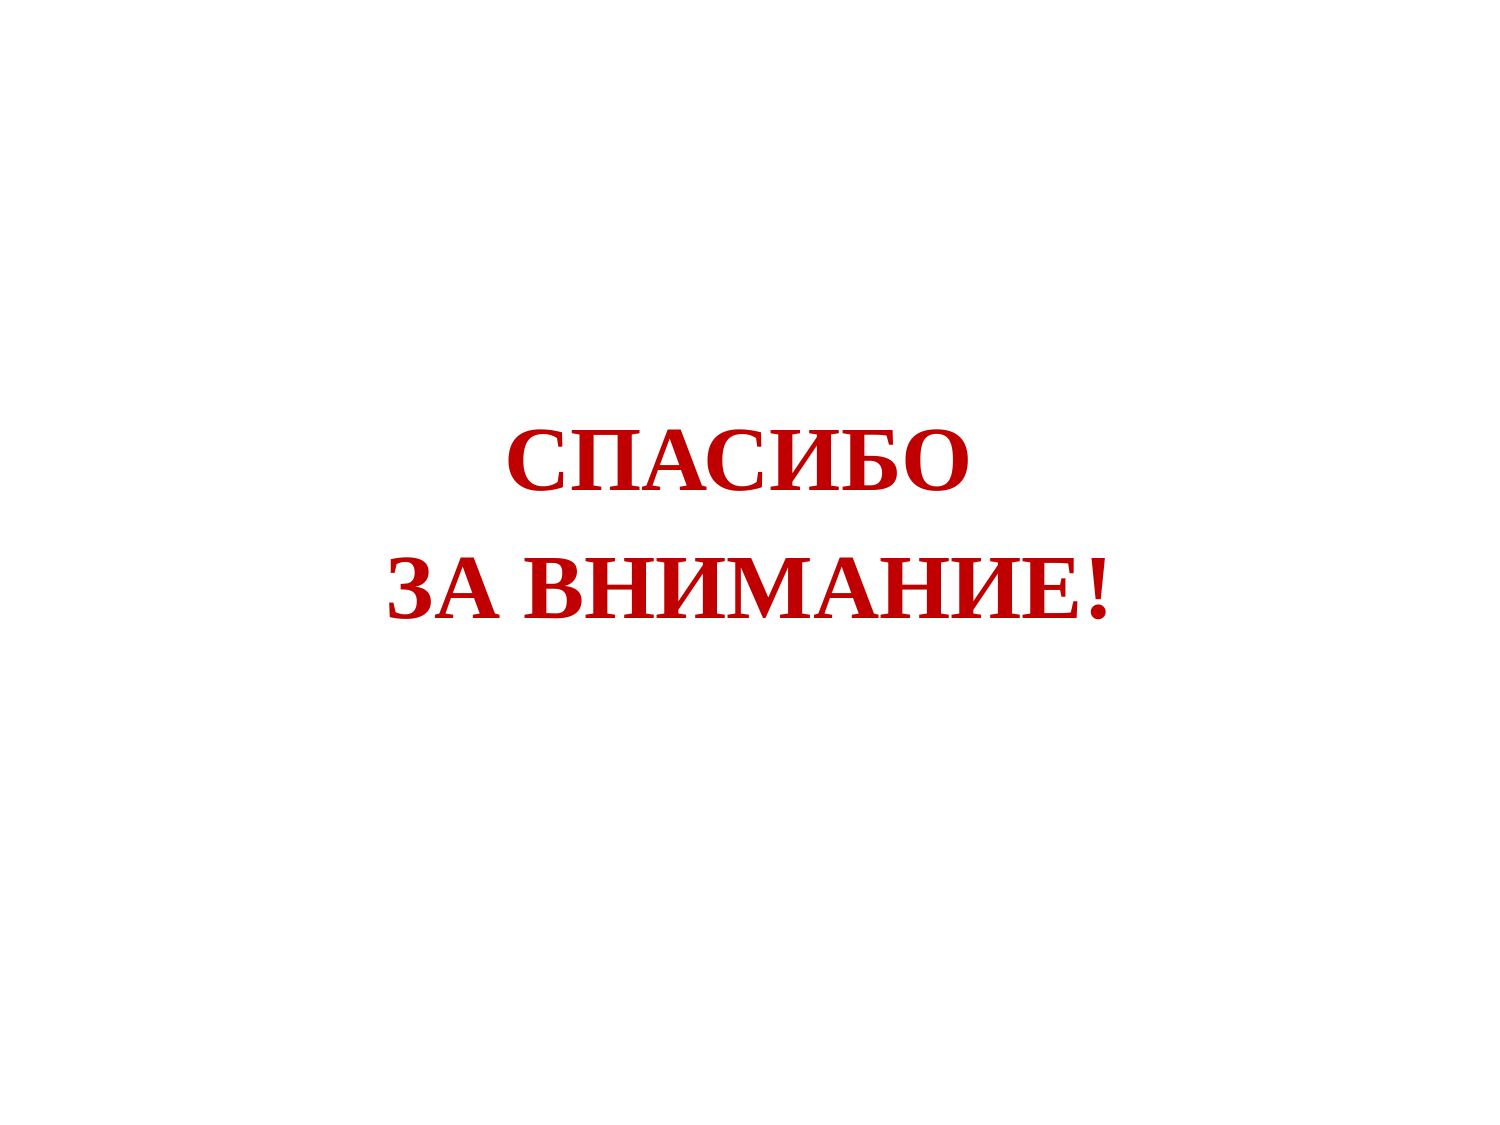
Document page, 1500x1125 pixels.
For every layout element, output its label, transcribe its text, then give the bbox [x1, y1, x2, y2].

list СПАСИБО ЗА ВНИМАНИЕ! [75, 262, 1425, 1005]
